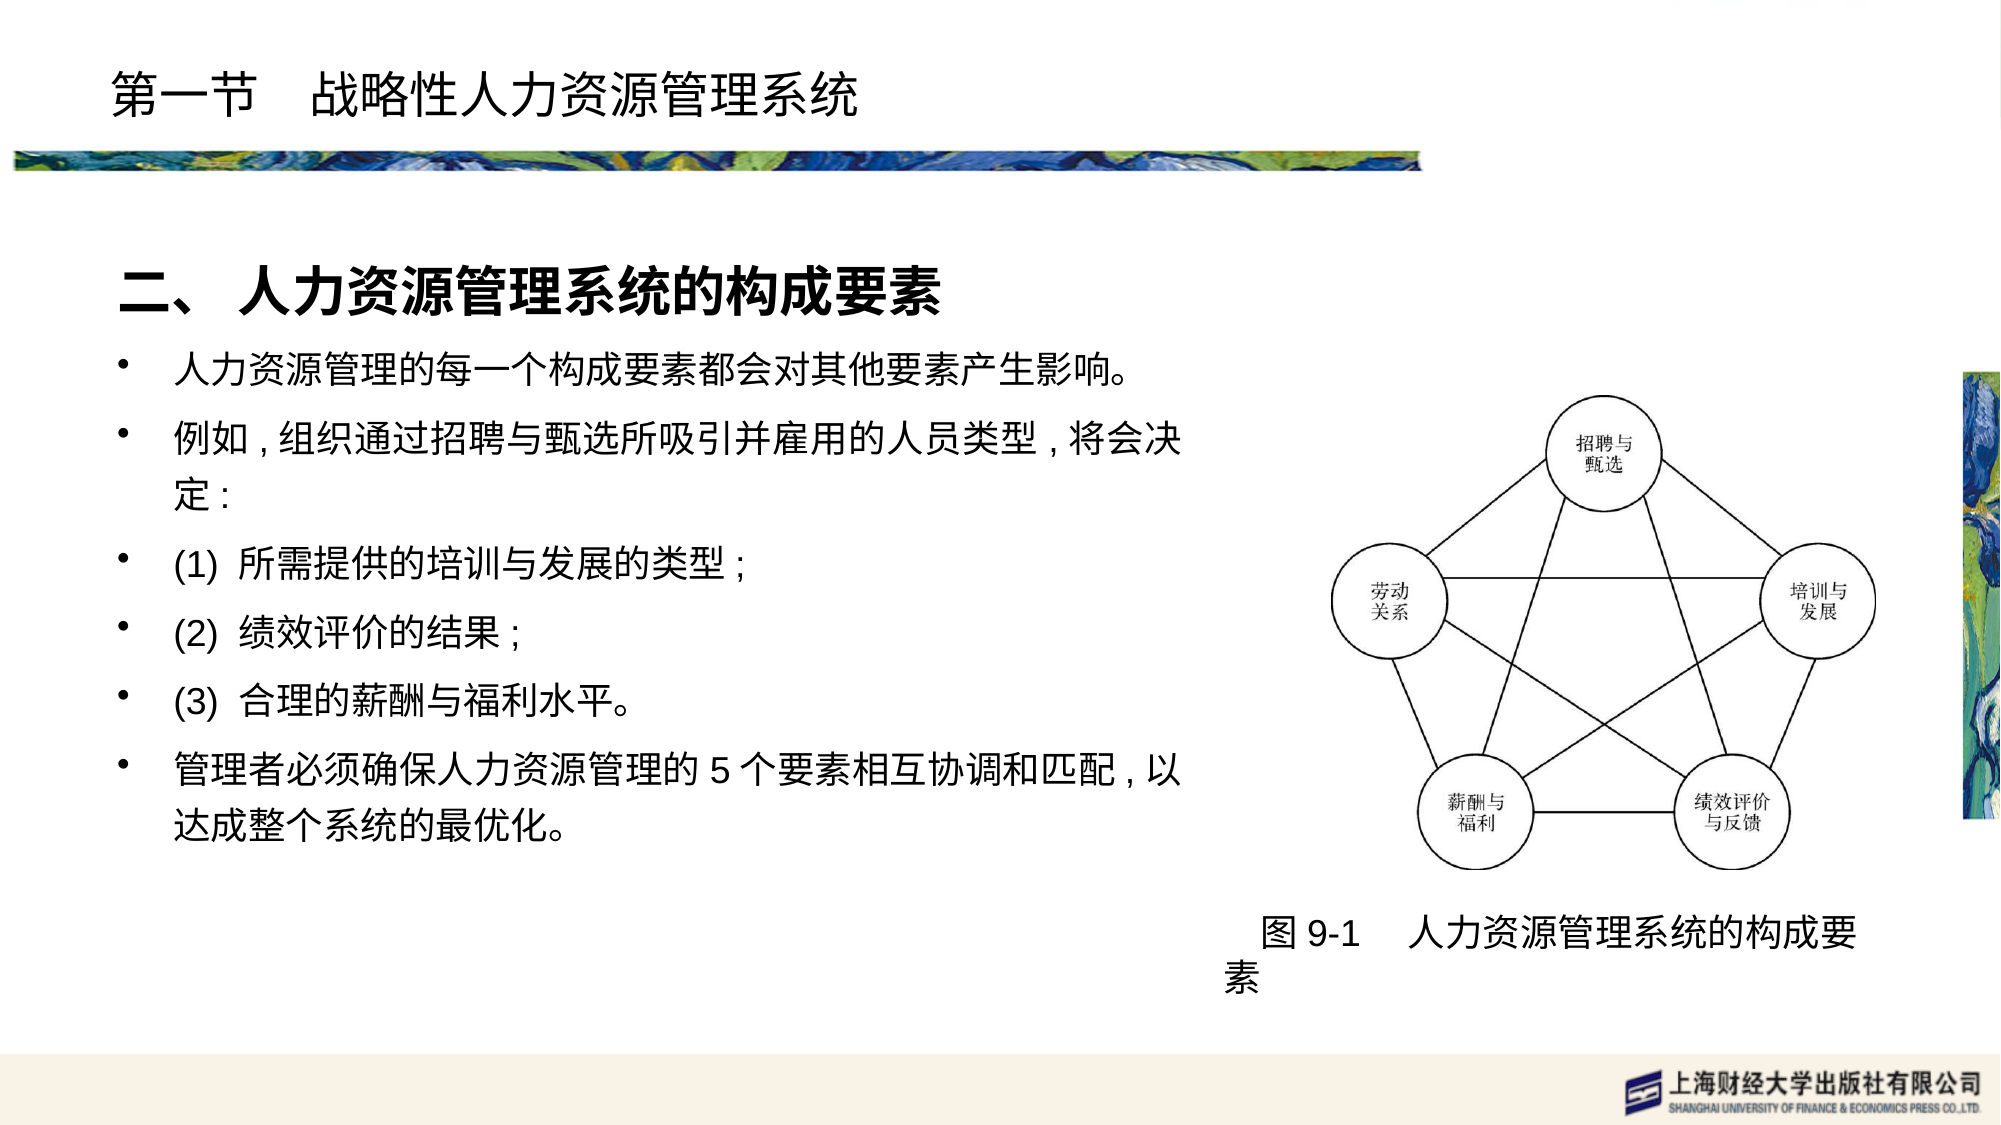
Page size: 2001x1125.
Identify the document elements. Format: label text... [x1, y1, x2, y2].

list 二、 人力资源管理系统的构成要素 人力资源管理的每一个构成要素都会对其他要素产生影响。 例如,组织通过招聘与甄选所吸引并雇用的人员类型,将会决定: (1) 所需提供的培训与发展的类型; (2) 绩效评价的结果; (3) 合理的薪酬与福利水平。 管理者必须确保人力资源管理的5个要素相互协调和匹配,以达成整个系统的最优化。 [102, 233, 1197, 1032]
text_box 图9-1 人力资源管理系统的构成要素 [1208, 901, 1899, 1007]
title 第一节 战略性人力资源管理系统 [94, 42, 1451, 146]
picture [0, 0, 2001, 1125]
